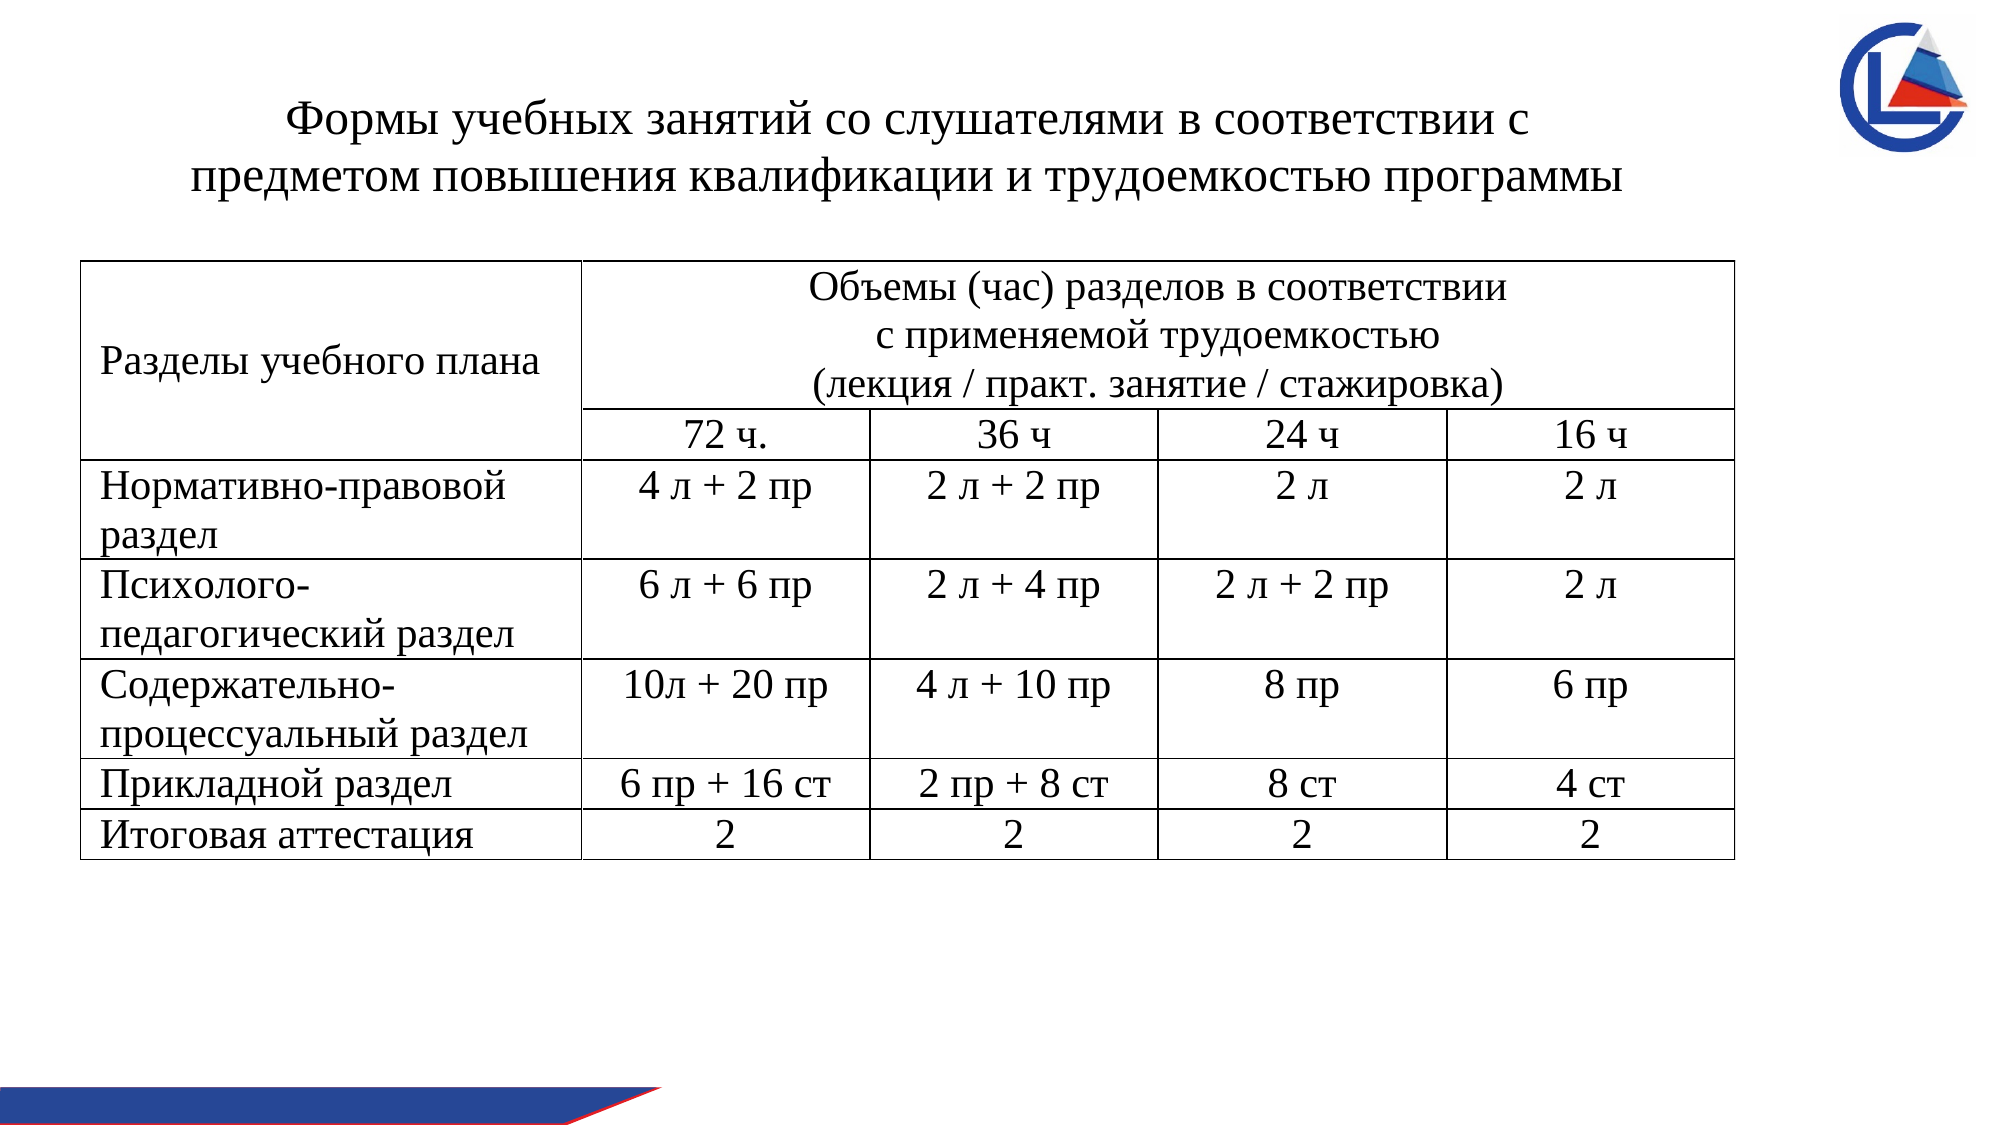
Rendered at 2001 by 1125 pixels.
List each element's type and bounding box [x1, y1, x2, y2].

picture [1839, 14, 1976, 157]
picture [79, 89, 1736, 941]
